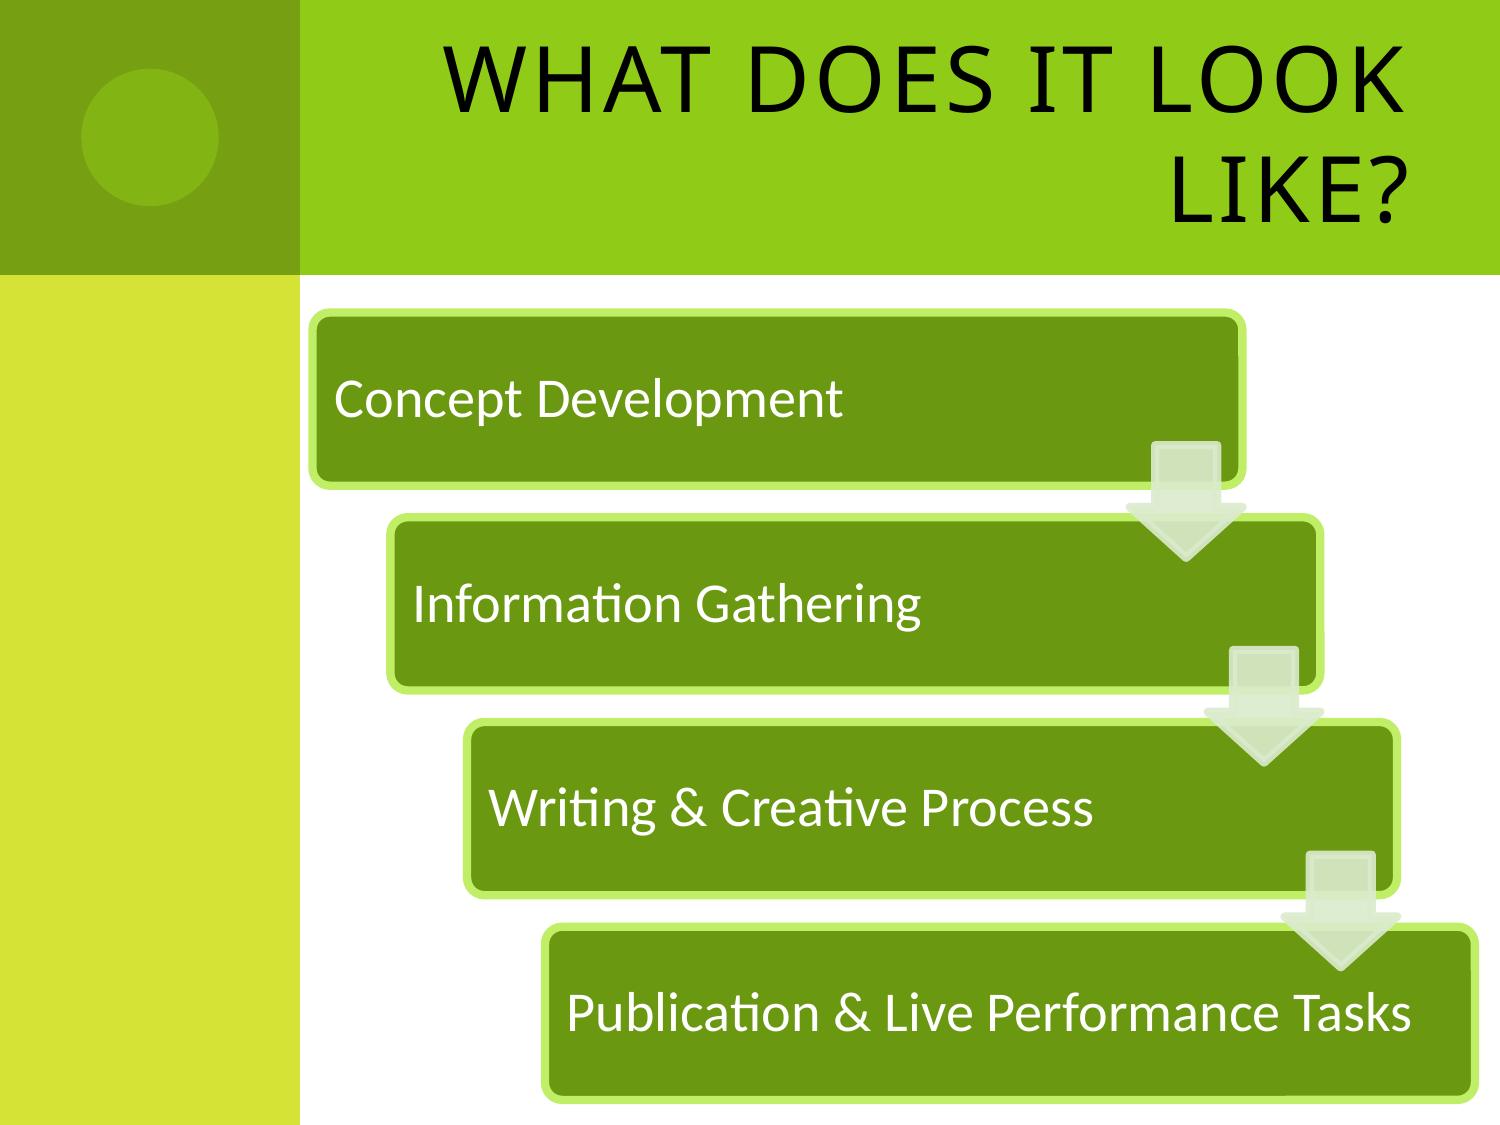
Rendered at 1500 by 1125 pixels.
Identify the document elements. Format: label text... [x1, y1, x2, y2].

title What does it look like? [399, 37, 1425, 225]
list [312, 312, 1476, 1101]
